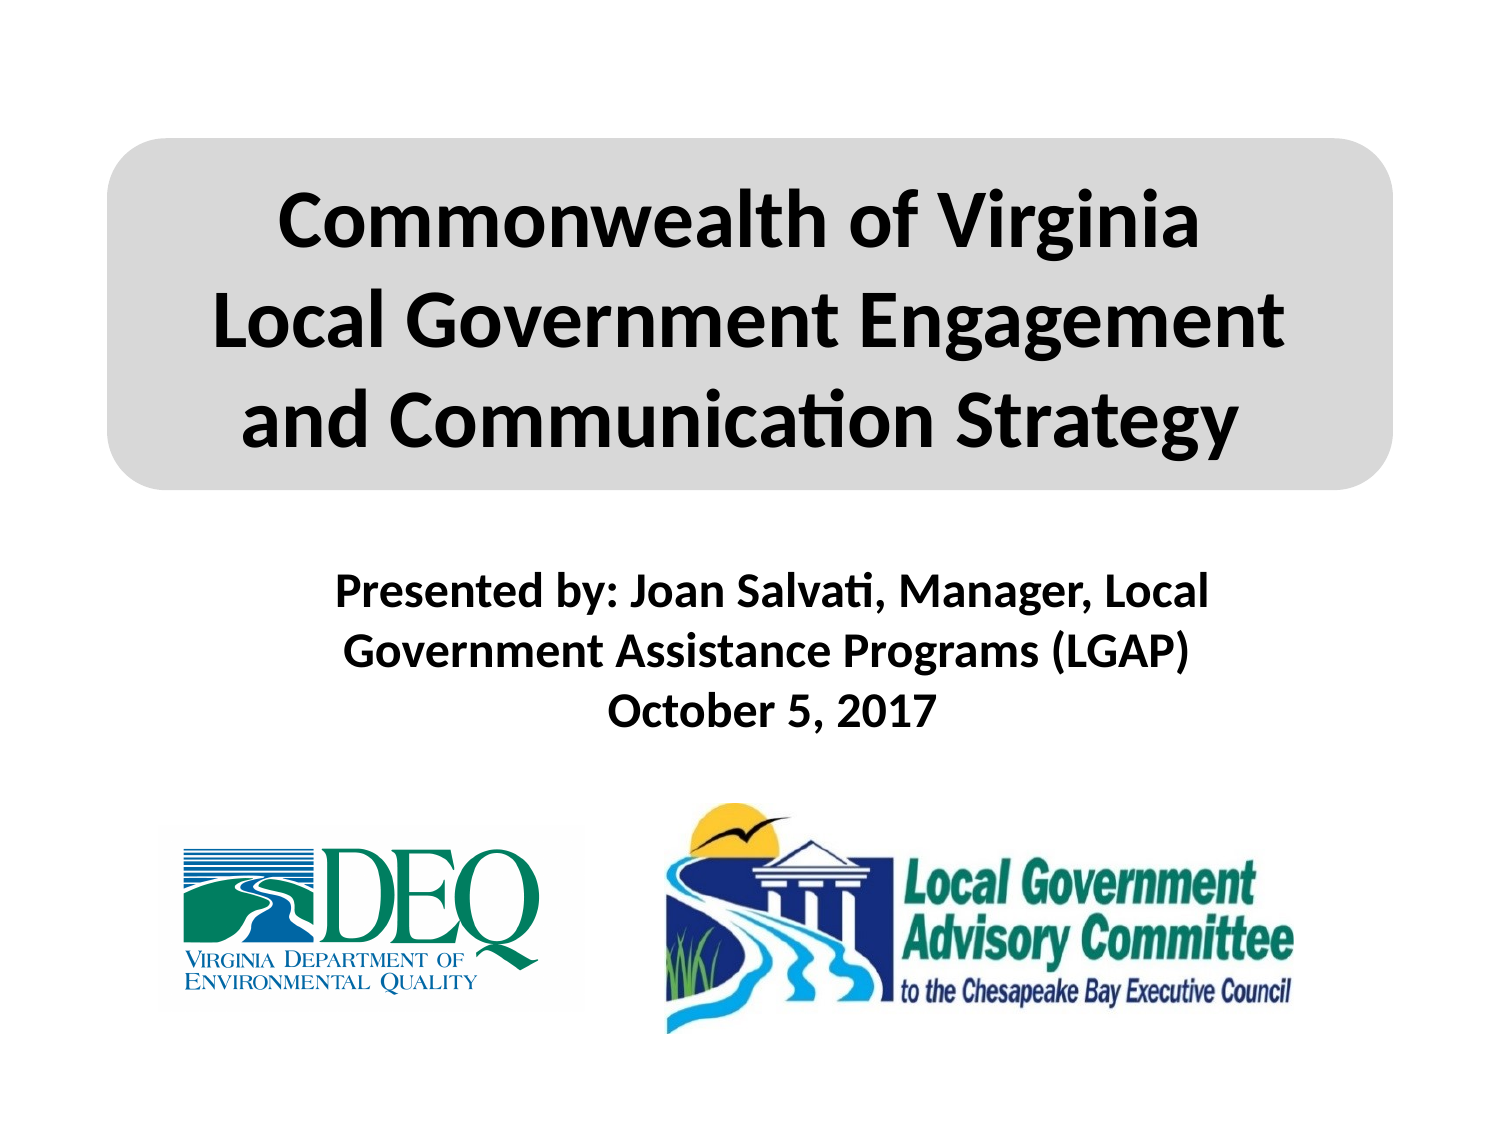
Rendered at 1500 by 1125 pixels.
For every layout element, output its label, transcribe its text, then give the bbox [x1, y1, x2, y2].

text_box Presented by: Joan Salvati, Manager, Local Government Assistance Programs (LGAP) October 5, 2017 [222, 549, 1323, 808]
picture [663, 803, 1294, 1034]
text_box Commonwealth of Virginia Local Government Engagement and Communication Strategy [107, 138, 1393, 491]
picture [158, 825, 585, 1012]
